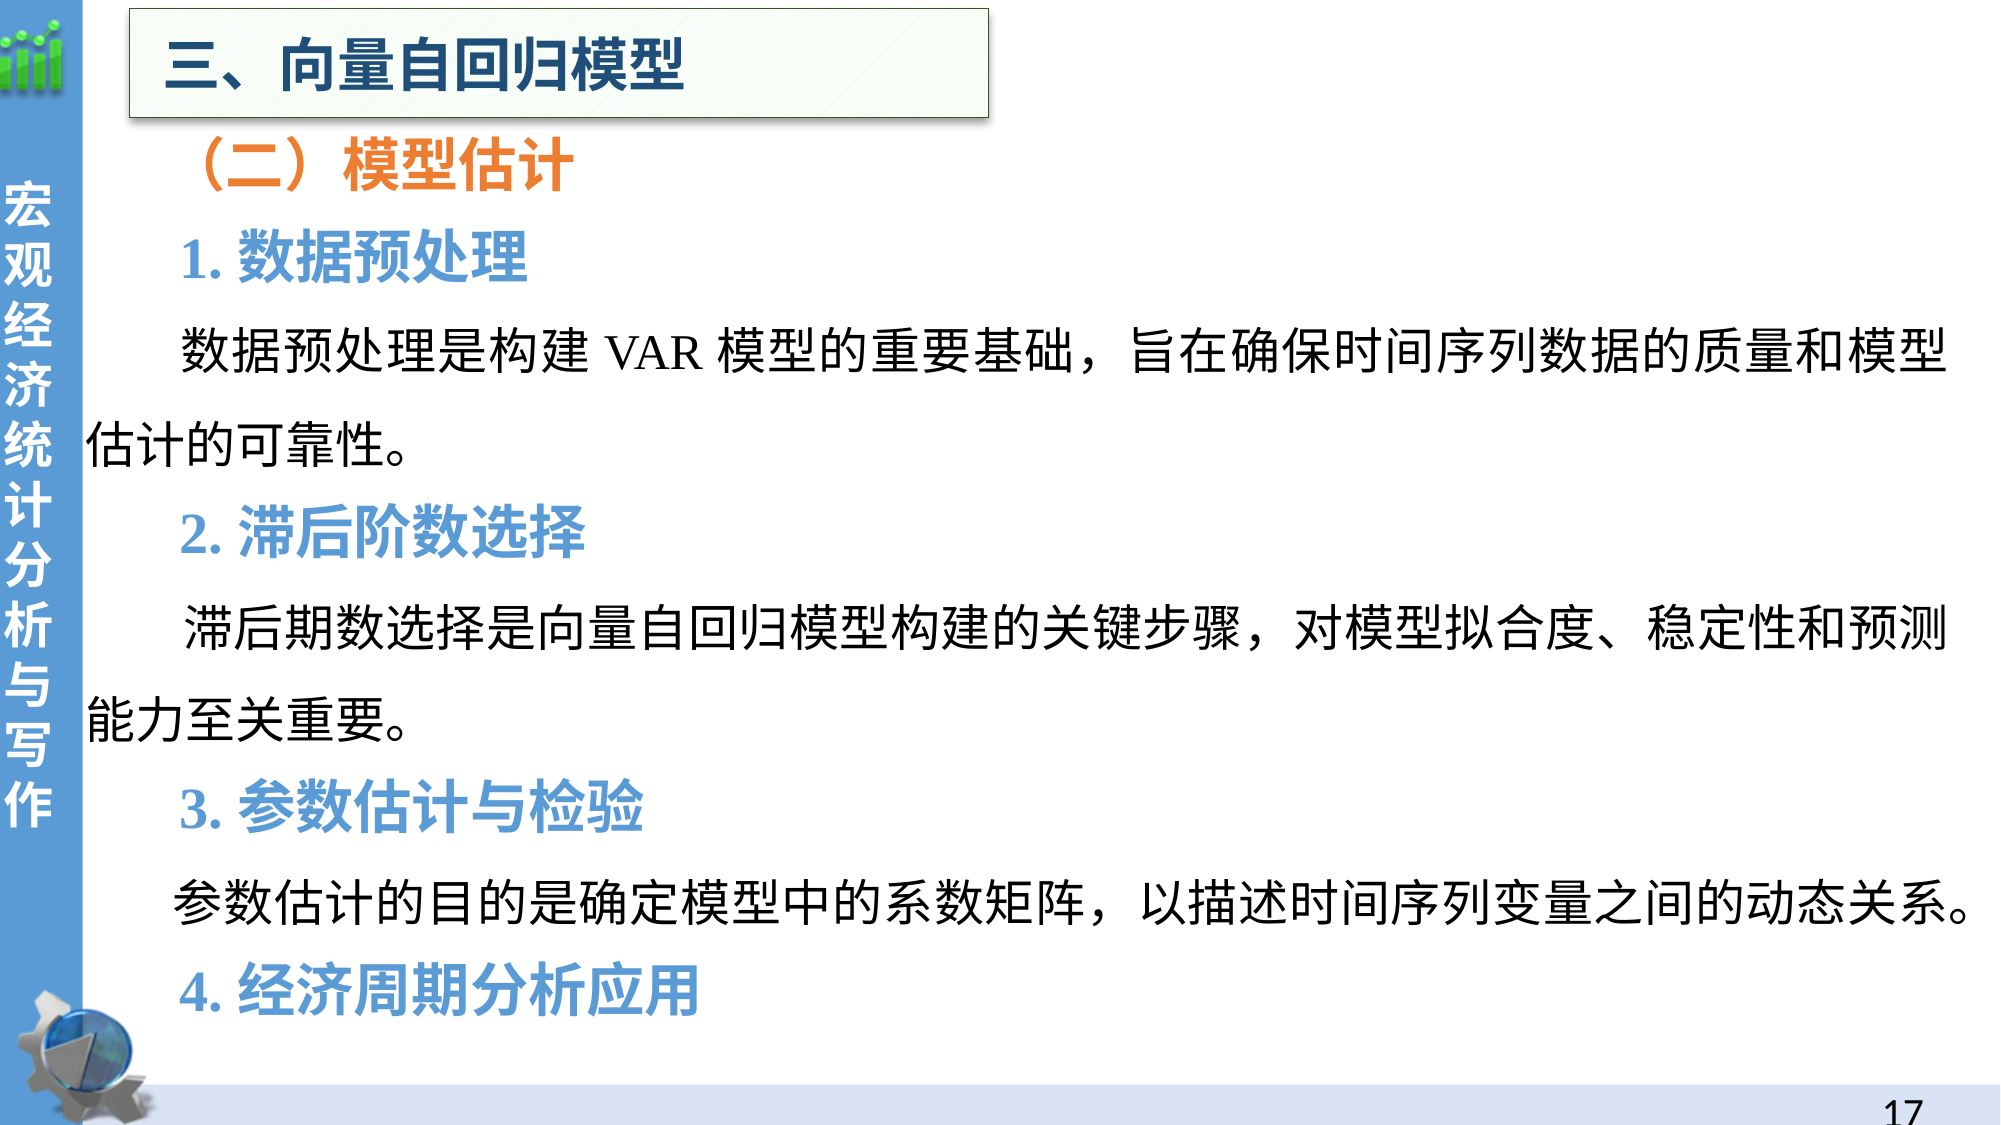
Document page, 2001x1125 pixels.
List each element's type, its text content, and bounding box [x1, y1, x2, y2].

text_box [179, 776, 203, 1025]
text_box （二）模型估计 1.数据预处理 数据预处理是构建VAR模型的重要基础，旨在确保时间序列数据的质量和模型估计的可靠性。 2.滞后阶数选择 滞后期数选择是向量自回归模型构建的关键步骤，对模型拟合度、稳定性和预测能力至关重要。 3.参数估计与检验 参数估计的目的是确定模型中的系数矩阵，以描述时间序列变量之间的动态关系。 4.经济周期分析应用 [71, 99, 1964, 776]
text_box 宏观经济统计分析与写作 [0, 116, 72, 891]
picture [0, 0, 2001, 1125]
text_box [203, 776, 1867, 1025]
text_box [1786, 1085, 1940, 1125]
text_box 三、向量自回归模型 [129, 8, 989, 118]
